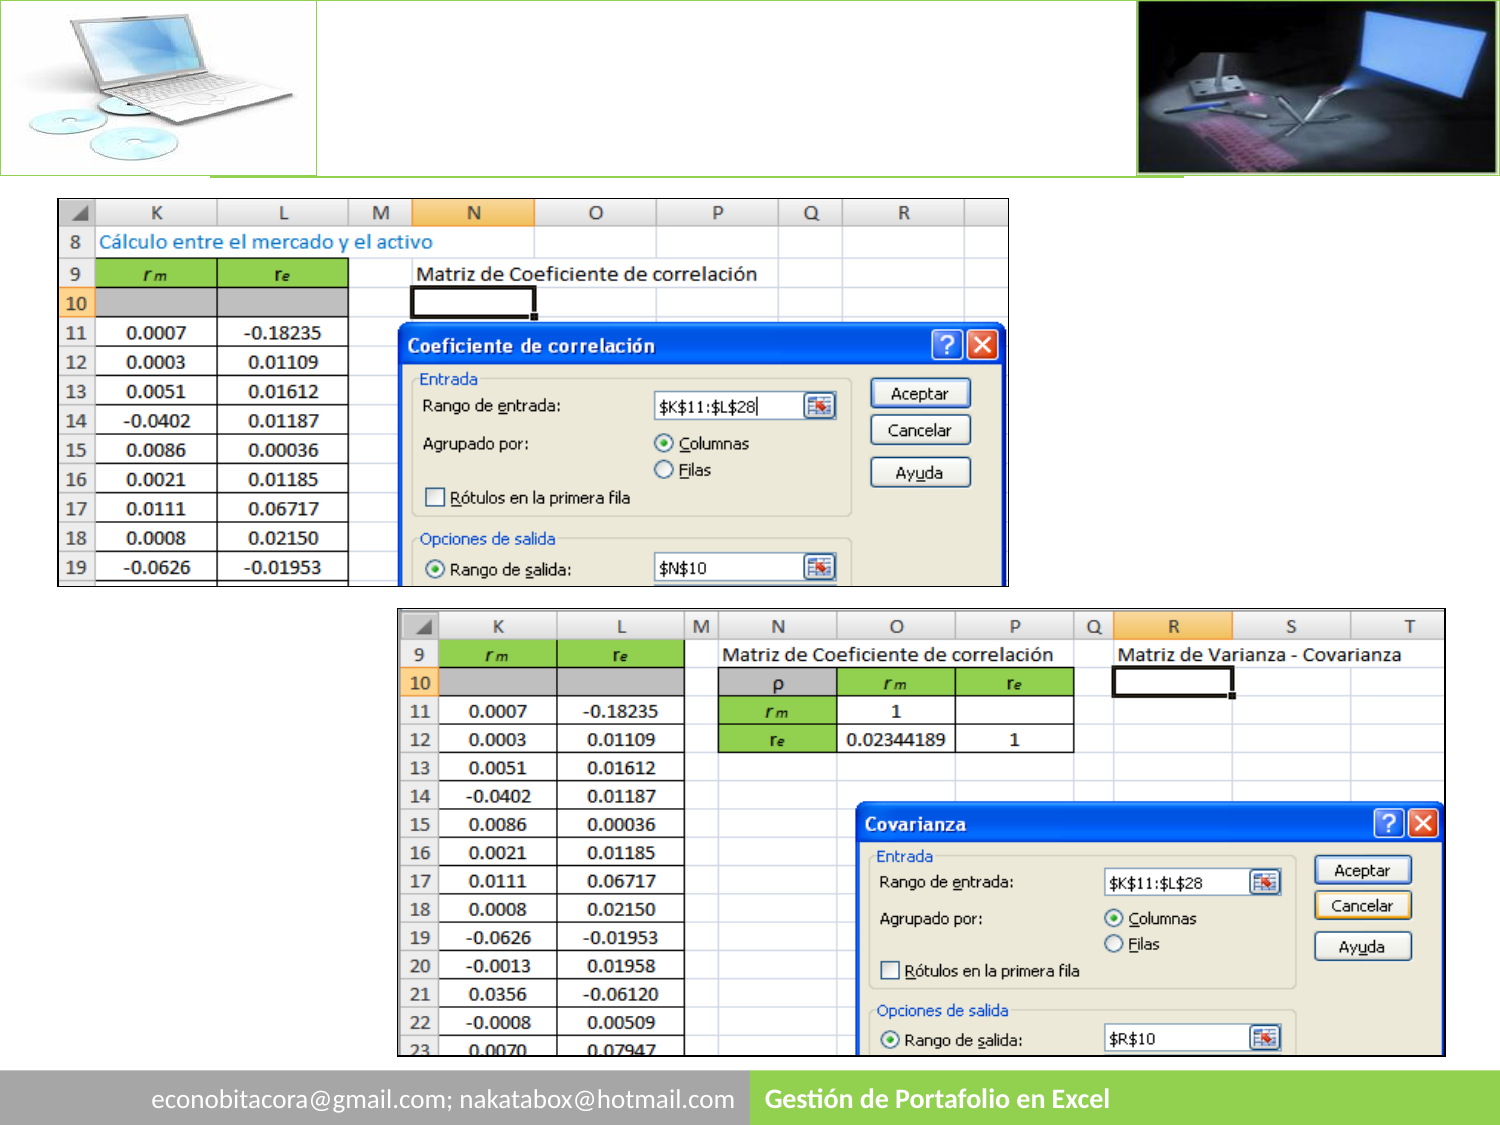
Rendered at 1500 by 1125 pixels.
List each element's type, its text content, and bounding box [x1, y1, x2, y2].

picture [398, 609, 1445, 1056]
text_box Gestión de Portafolio en Excel [749, 1070, 1500, 1125]
picture [1136, 0, 1500, 177]
picture [0, 0, 317, 177]
text_box econobitacora@gmail.com; nakatabox@hotmail.com [0, 1070, 749, 1125]
text_box [318, 0, 1134, 178]
picture [58, 198, 1008, 587]
